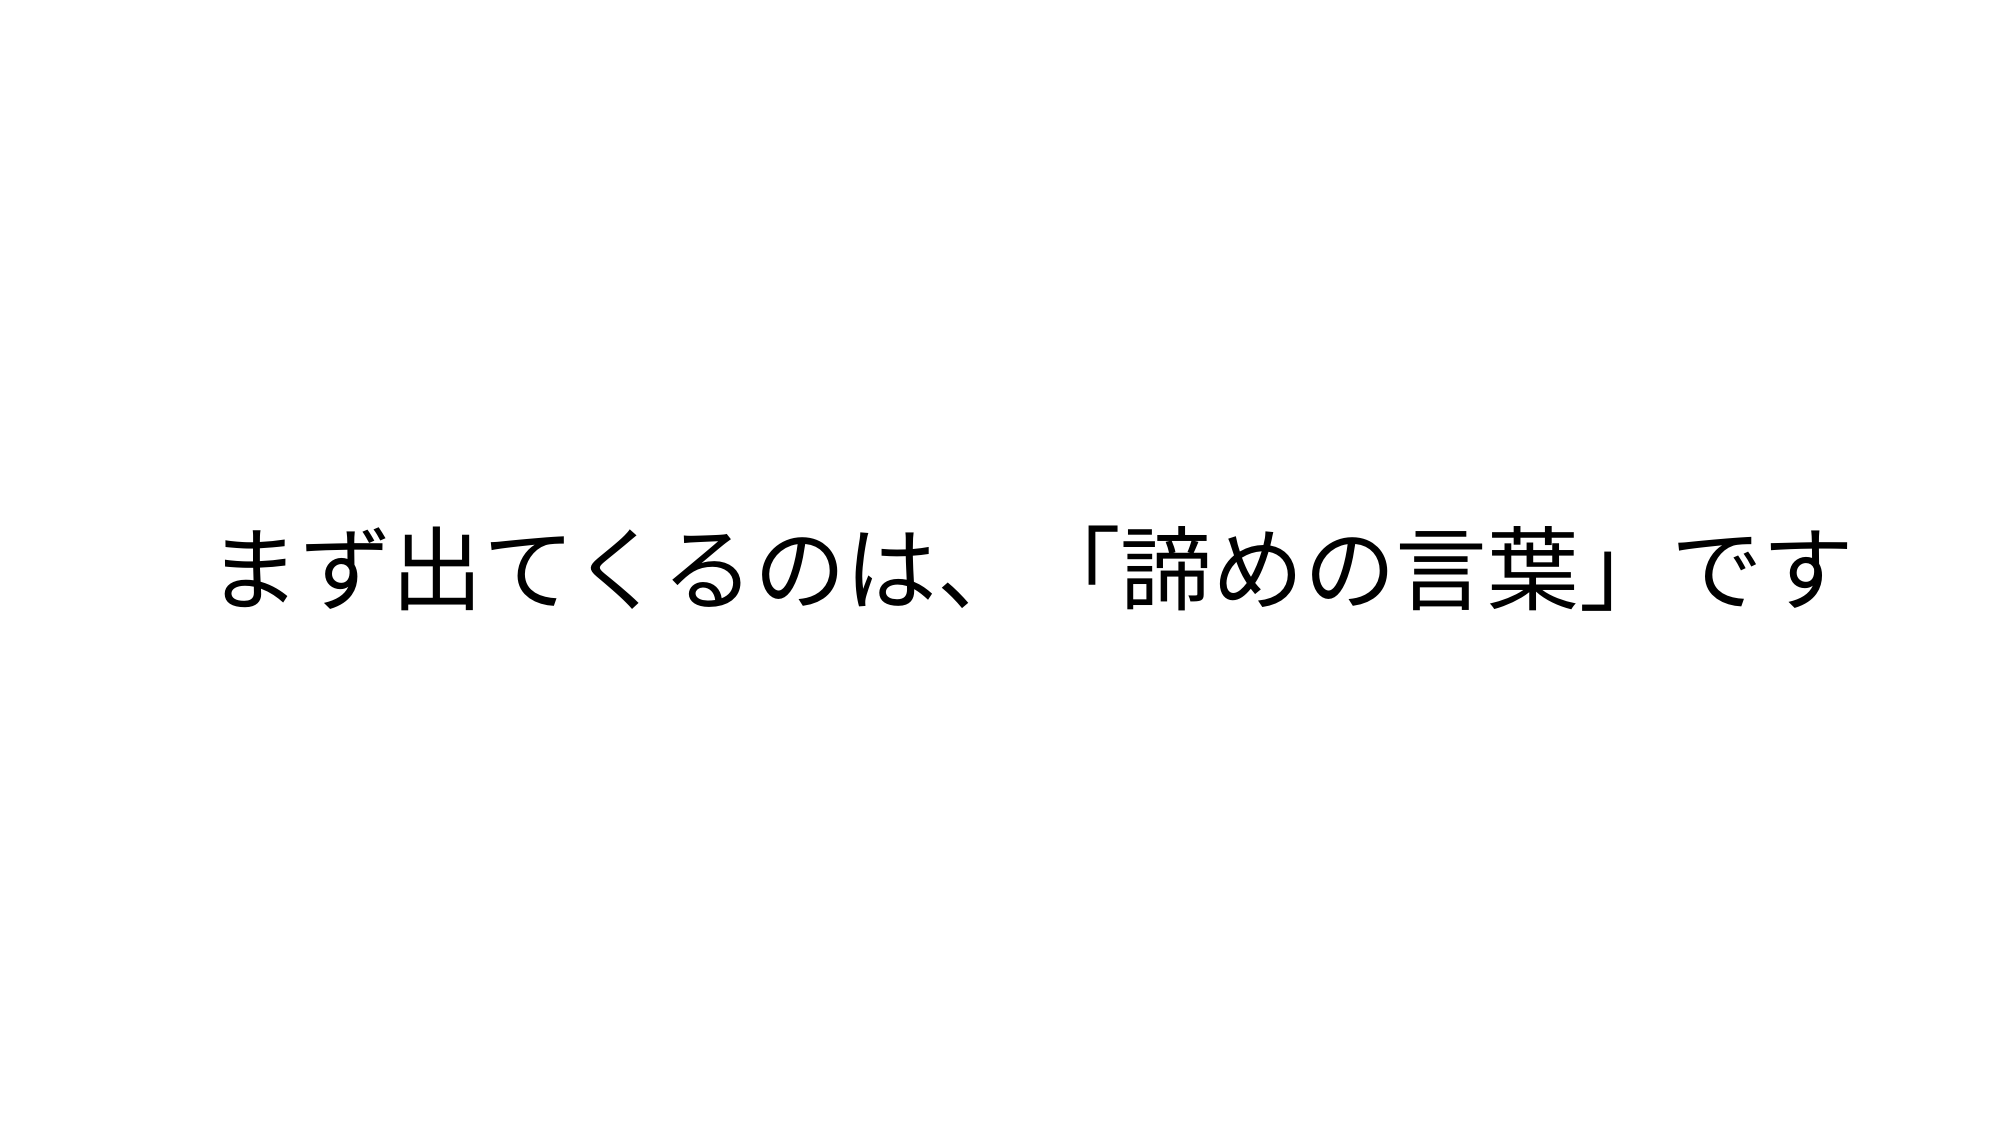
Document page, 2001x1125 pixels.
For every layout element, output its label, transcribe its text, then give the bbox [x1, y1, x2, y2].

title まず出てくるのは、「諦めの言葉」です [169, 465, 1895, 684]
